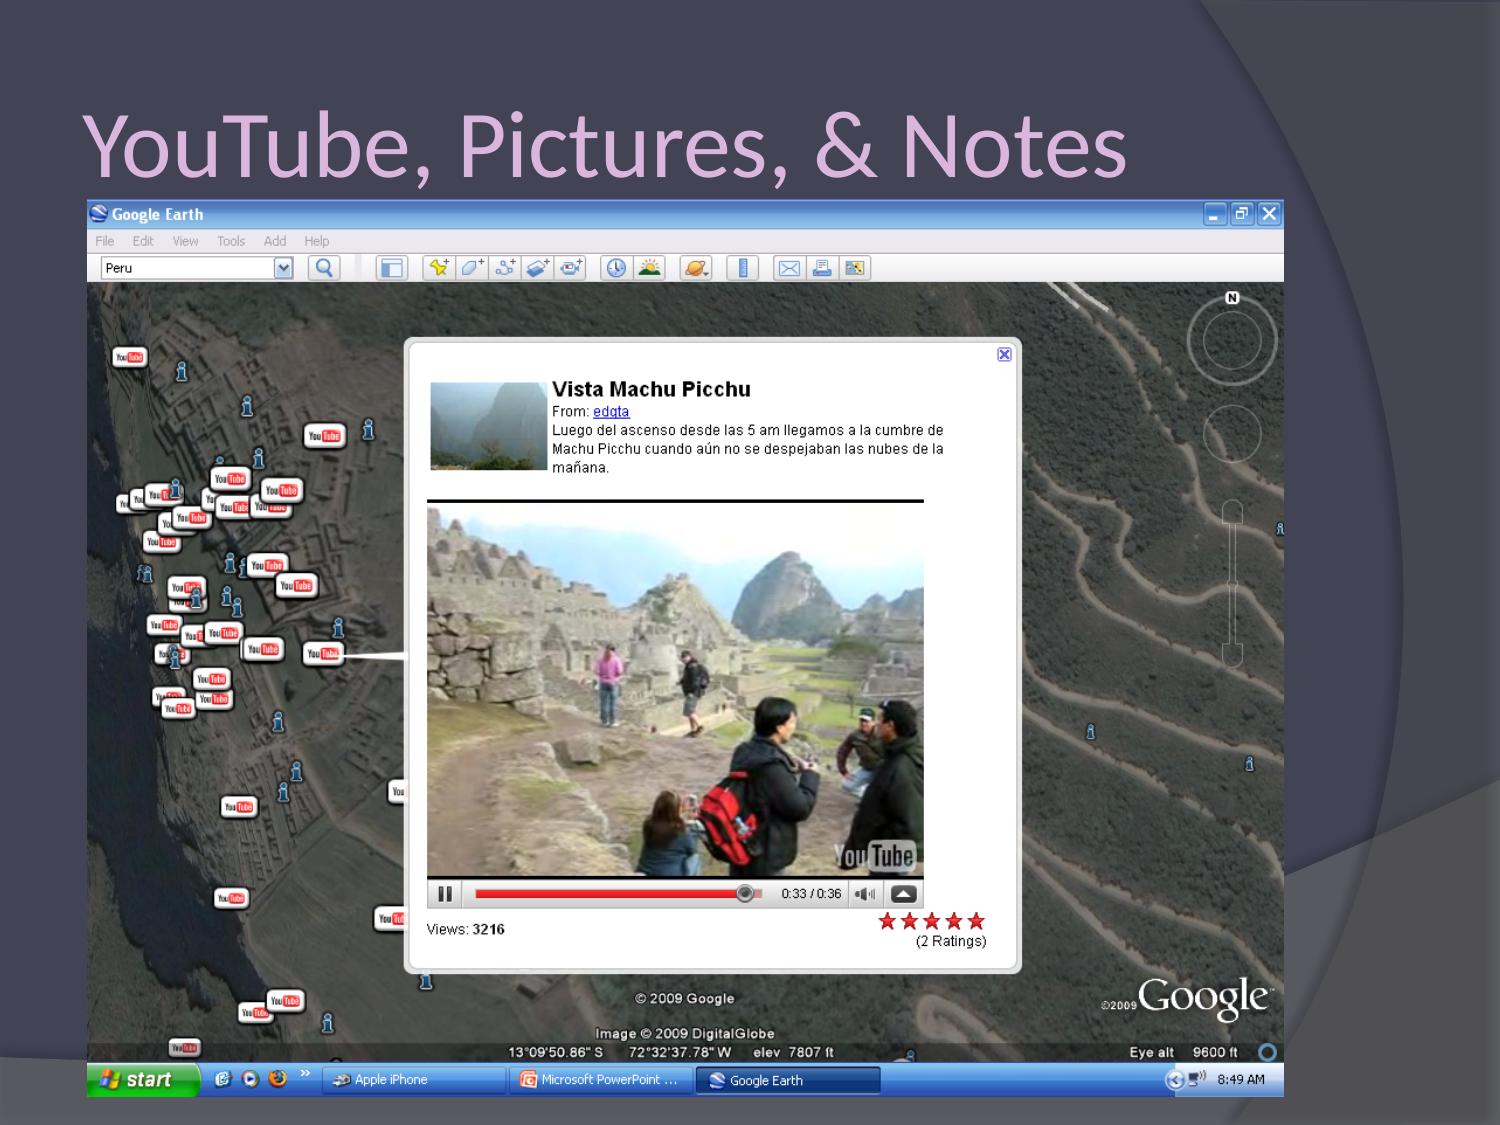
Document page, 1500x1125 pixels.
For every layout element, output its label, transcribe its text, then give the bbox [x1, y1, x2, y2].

title YouTube, Pictures, & Notes [75, 45, 1300, 233]
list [87, 199, 1284, 1098]
